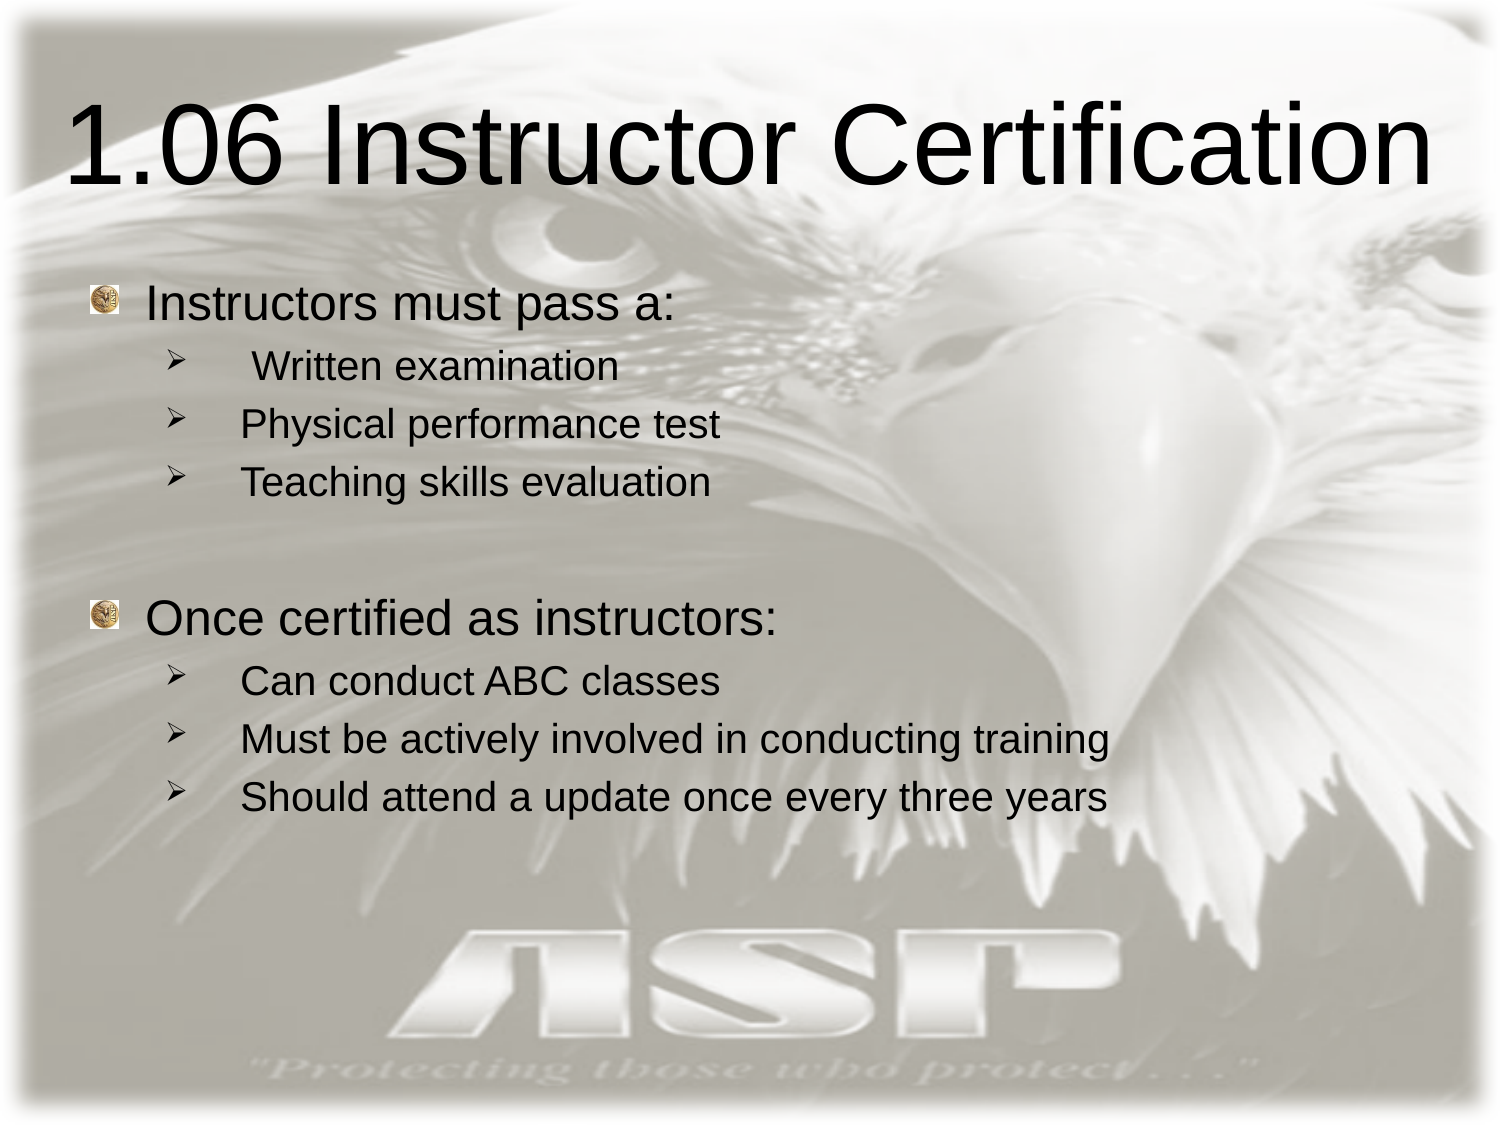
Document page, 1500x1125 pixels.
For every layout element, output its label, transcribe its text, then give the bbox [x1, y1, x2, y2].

picture [90, 600, 119, 629]
list Instructors must pass a: Written examination Physical performance test Teaching skills evaluation Once certified as instructors: Can conduct ABC classes Must be actively involved in conducting training Should attend a update once every three years [75, 262, 1425, 1005]
picture [90, 285, 119, 314]
title 1.06 Instructor Certification [24, 45, 1475, 233]
